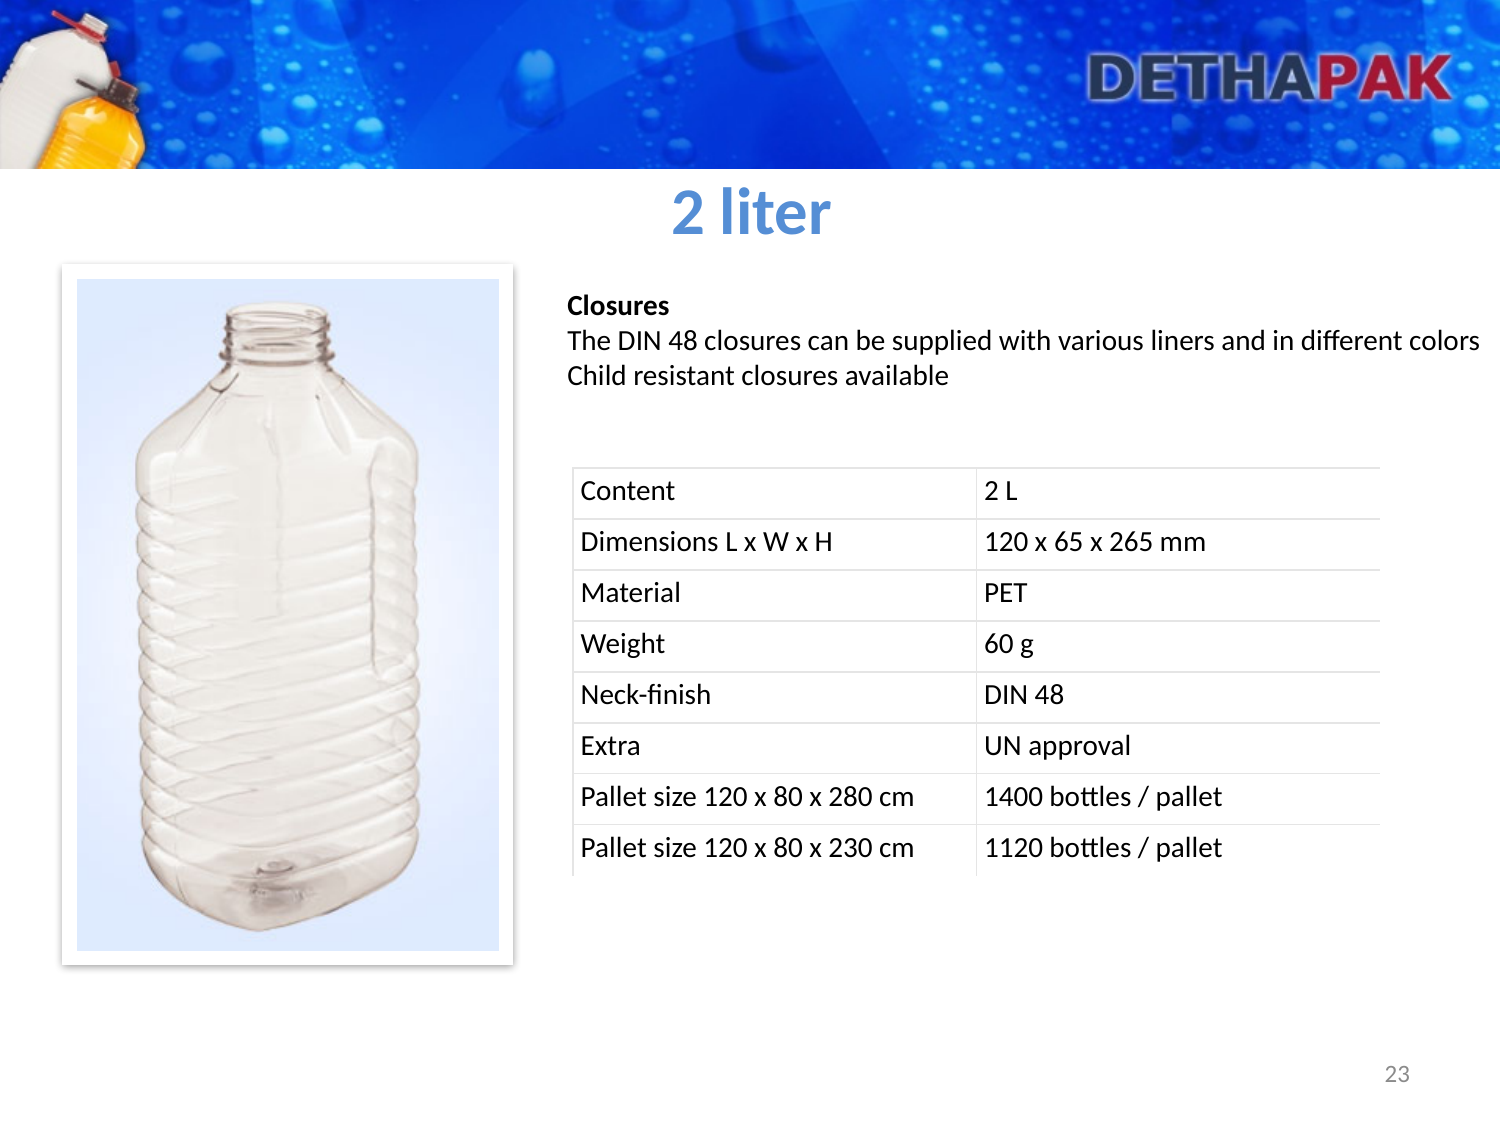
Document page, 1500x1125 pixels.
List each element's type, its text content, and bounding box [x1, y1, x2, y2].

table_cell 60 g [977, 622, 1380, 671]
table_cell UN approval [977, 724, 1380, 773]
table_cell Dimensions L x W x H [574, 520, 976, 569]
table_cell PET [977, 571, 1380, 620]
picture [76, 278, 499, 952]
table_cell Weight [574, 622, 976, 671]
table_cell 1120 bottles / pallet [977, 825, 1380, 876]
slide_number 23 [1074, 1042, 1425, 1103]
table_header 2 L [977, 469, 1380, 518]
table_cell Neck-finish [574, 673, 976, 722]
table_cell 1400 bottles / pallet [977, 774, 1380, 824]
table_cell DIN 48 [977, 673, 1380, 722]
table_cell Extra [574, 724, 976, 773]
picture [0, 0, 1500, 169]
table_header Content [574, 469, 976, 518]
text_box Closures The DIN 48 closures can be supplied with various liners and in different colors Child resistant closures available [552, 278, 1496, 434]
table_cell Material [574, 571, 976, 620]
table_cell Pallet size 120 x 80 x 280 cm [574, 774, 976, 824]
table_cell 120 x 65 x 265 mm [977, 520, 1380, 569]
title 2 liter [76, 177, 1427, 262]
list [100, 255, 1451, 1125]
table_cell Pallet size 120 x 80 x 230 cm [574, 825, 976, 876]
